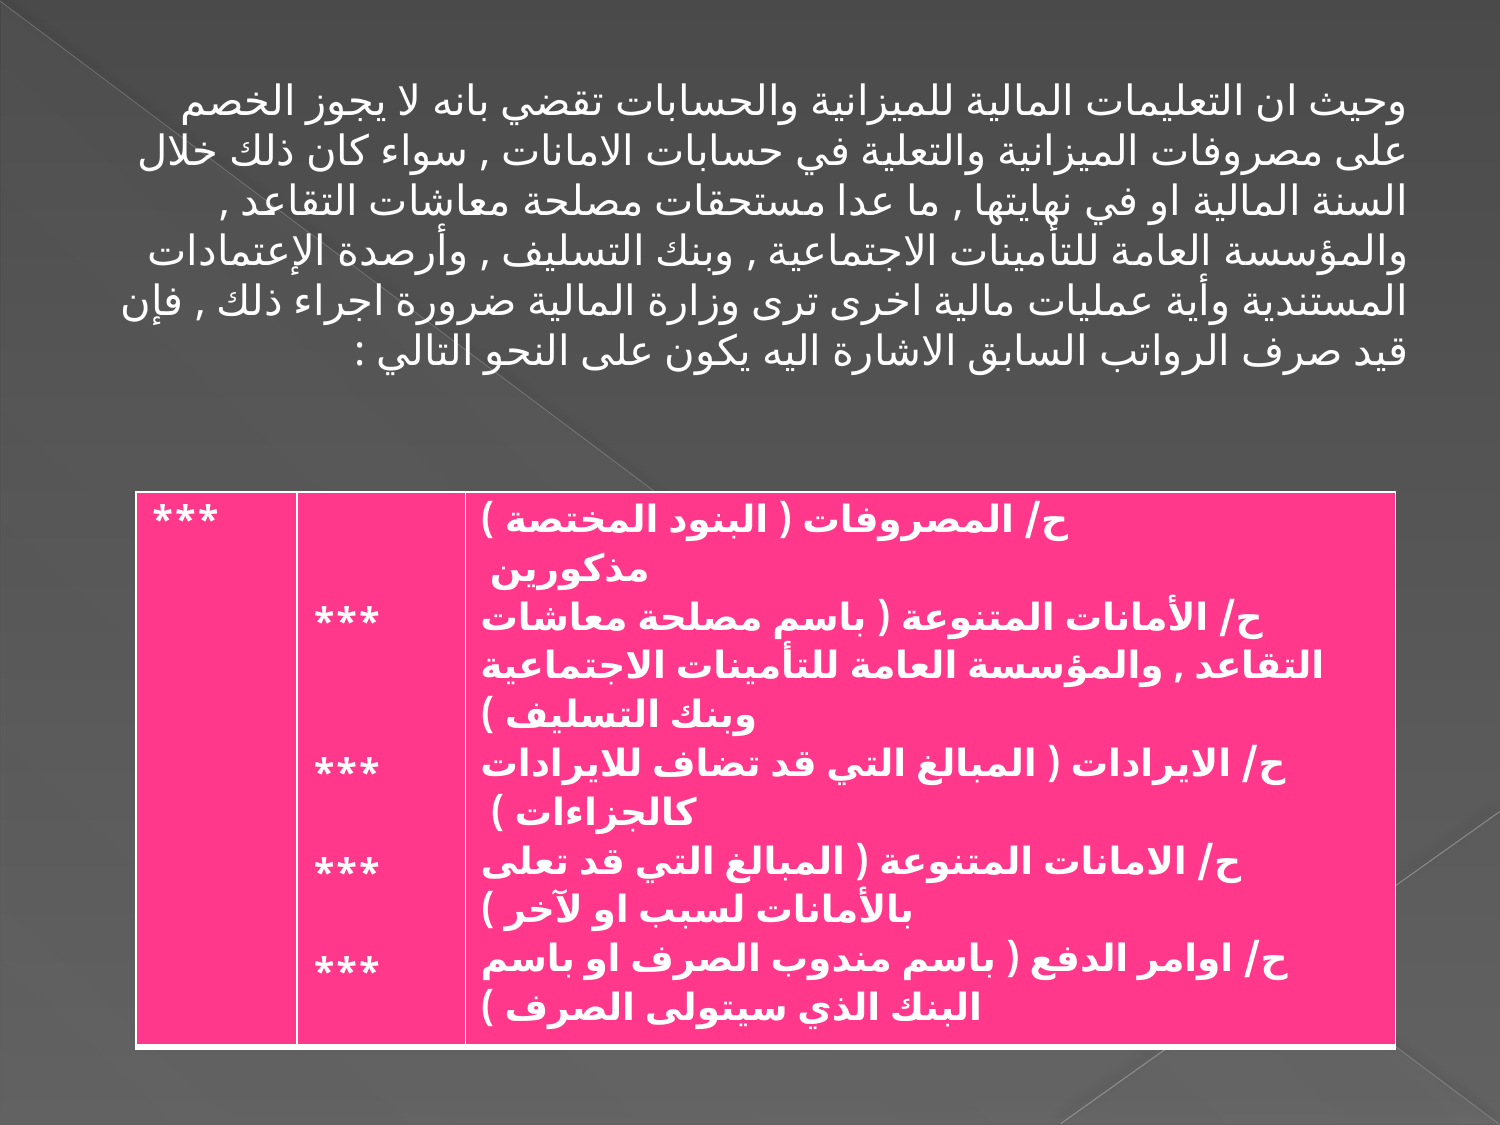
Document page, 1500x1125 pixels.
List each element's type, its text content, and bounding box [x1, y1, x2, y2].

table_header *** [137, 493, 296, 1044]
text_box وحيث ان التعليمات المالية للميزانية والحسابات تقضي بانه لا يجوز الخصم على مصروفات الميزانية والتعلية في حسابات الامانات , سواء كان ذلك خلال السنة المالية او في نهايتها , ما عدا مستحقات مصلحة معاشات التقاعد , والمؤسسة العامة للتأمينات الاجتماعية , وبنك التسليف , وأرصدة الإعتمادات المستندية وأية عمليات مالية اخرى ترى وزارة المالية ضرورة اجراء ذلك , فإن قيد صرف الرواتب السابق الاشارة اليه يكون على النحو التالي : [88, 66, 1424, 382]
table_header *** *** *** *** [298, 493, 465, 1044]
table_header ح/ المصروفات ( البنود المختصة ) مذكورين ح/ الأمانات المتنوعة ( باسم مصلحة معاشات التقاعد , والمؤسسة العامة للتأمينات الاجتماعية وبنك التسليف ) ح/ الايرادات ( المبالغ التي قد تضاف للايرادات كالجزاءات ) ح/ الامانات المتنوعة ( المبالغ التي قد تعلى بالأمانات لسبب او لآخر ) ح/ اوامر الدفع ( باسم مندوب الصرف او باسم البنك الذي سيتولى الصرف ) [466, 493, 1395, 1044]
